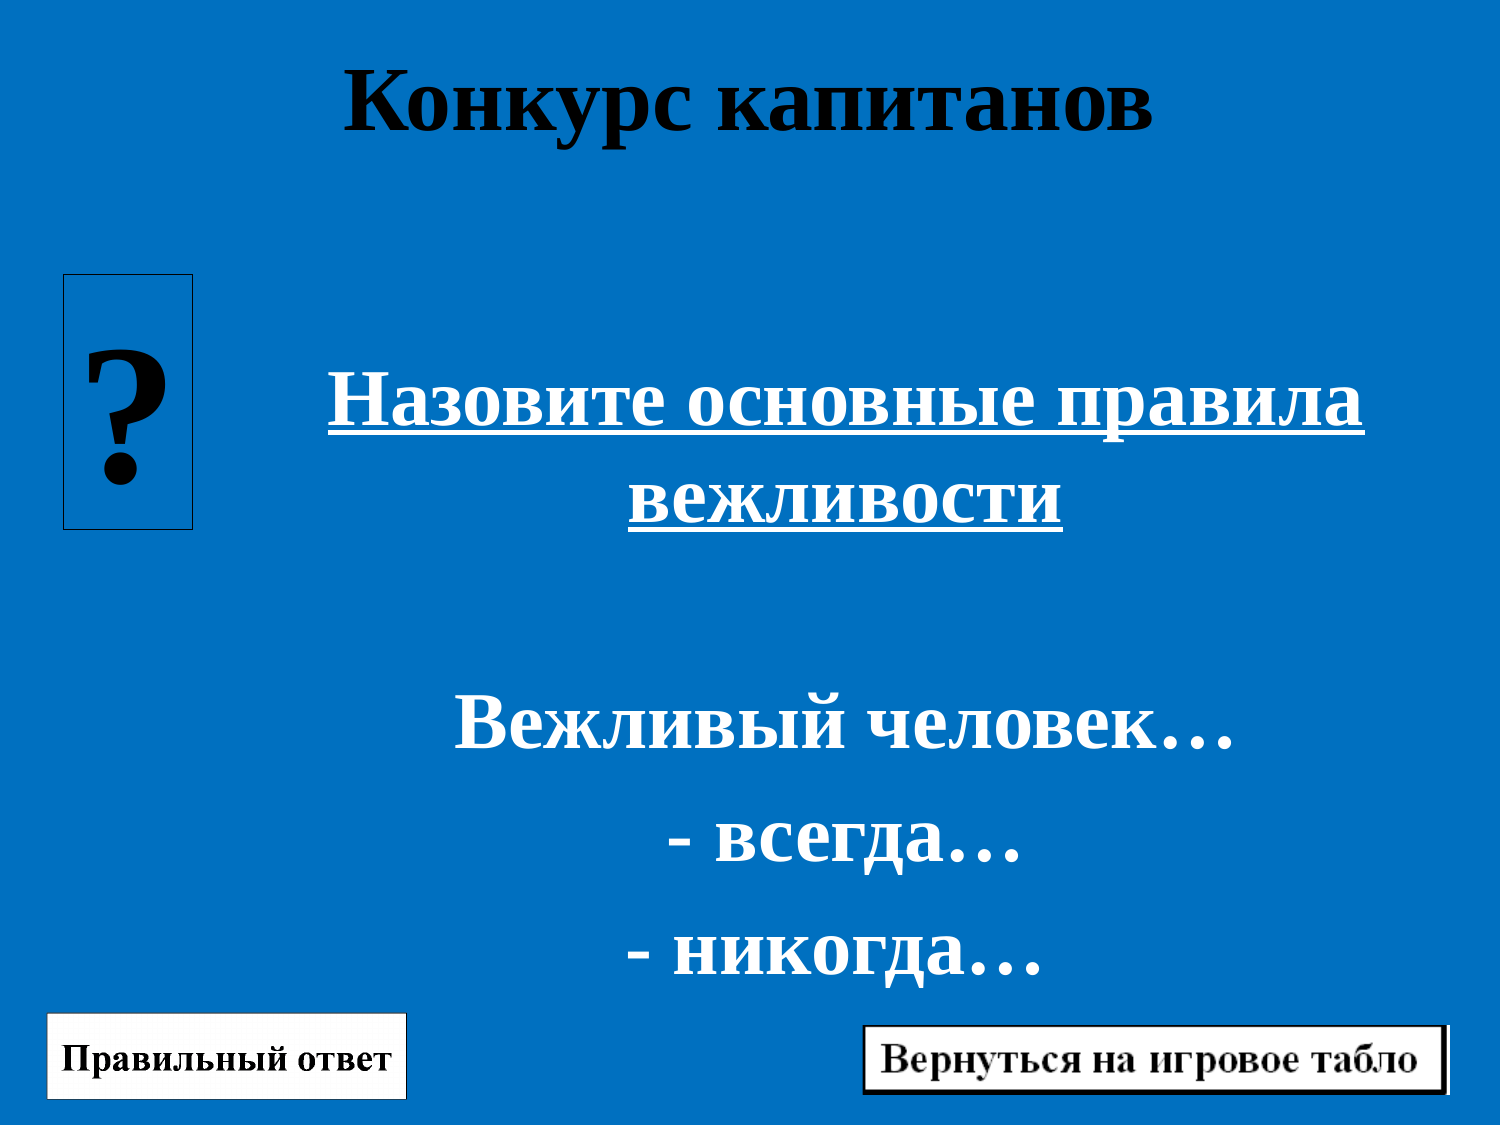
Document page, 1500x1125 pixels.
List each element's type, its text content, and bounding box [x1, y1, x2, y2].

title Конкурс капитанов [75, 0, 1425, 188]
text_box ? [63, 274, 193, 530]
picture [862, 1024, 1451, 1095]
picture [37, 1012, 416, 1101]
list Назовите основные правила вежливости Вежливый человек… - всегда… - никогда… [212, 337, 1425, 1005]
